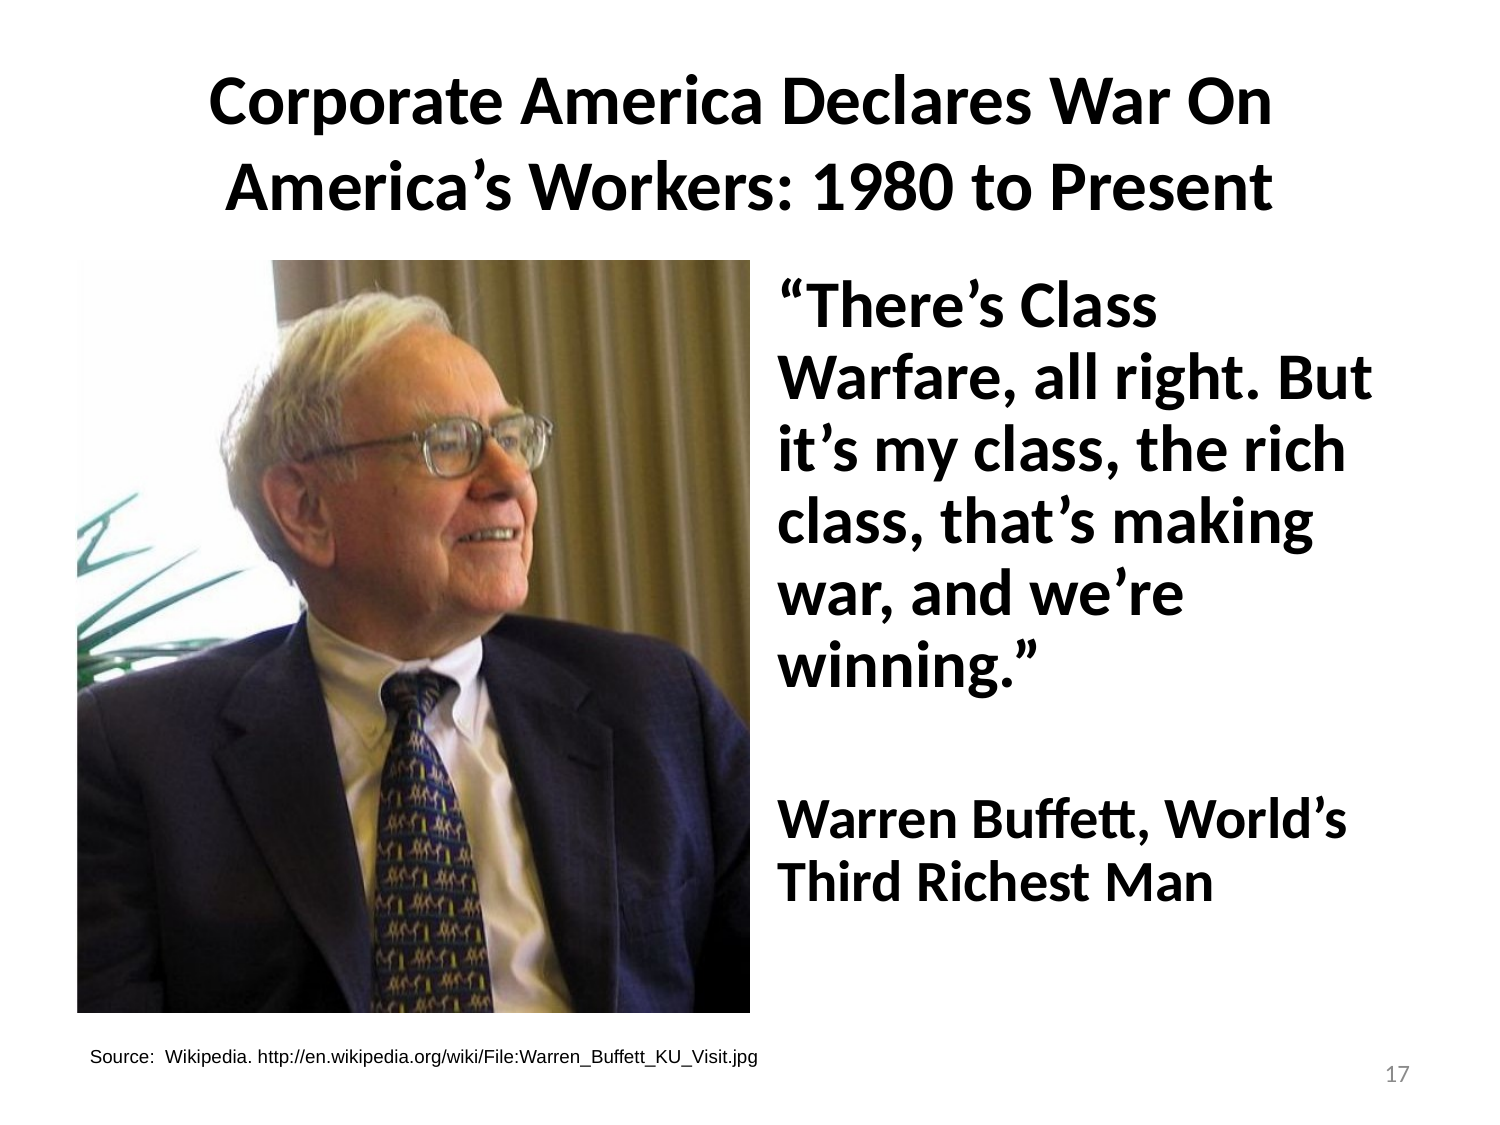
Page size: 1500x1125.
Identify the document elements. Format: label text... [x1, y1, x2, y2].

picture [74, 260, 751, 1013]
text_box Source: Wikipedia. http://en.wikipedia.org/wiki/File:Warren_Buffett_KU_Visit.jpg [74, 1037, 1338, 1075]
list “There’s Class Warfare, all right. But it’s my class, the rich class, that’s making war, and we’re winning.” Warren Buffett, World’s Third Richest Man [762, 262, 1425, 1005]
title Corporate America Declares War On America’s Workers: 1980 to Present [75, 45, 1425, 233]
slide_number 17 [1074, 1042, 1425, 1103]
